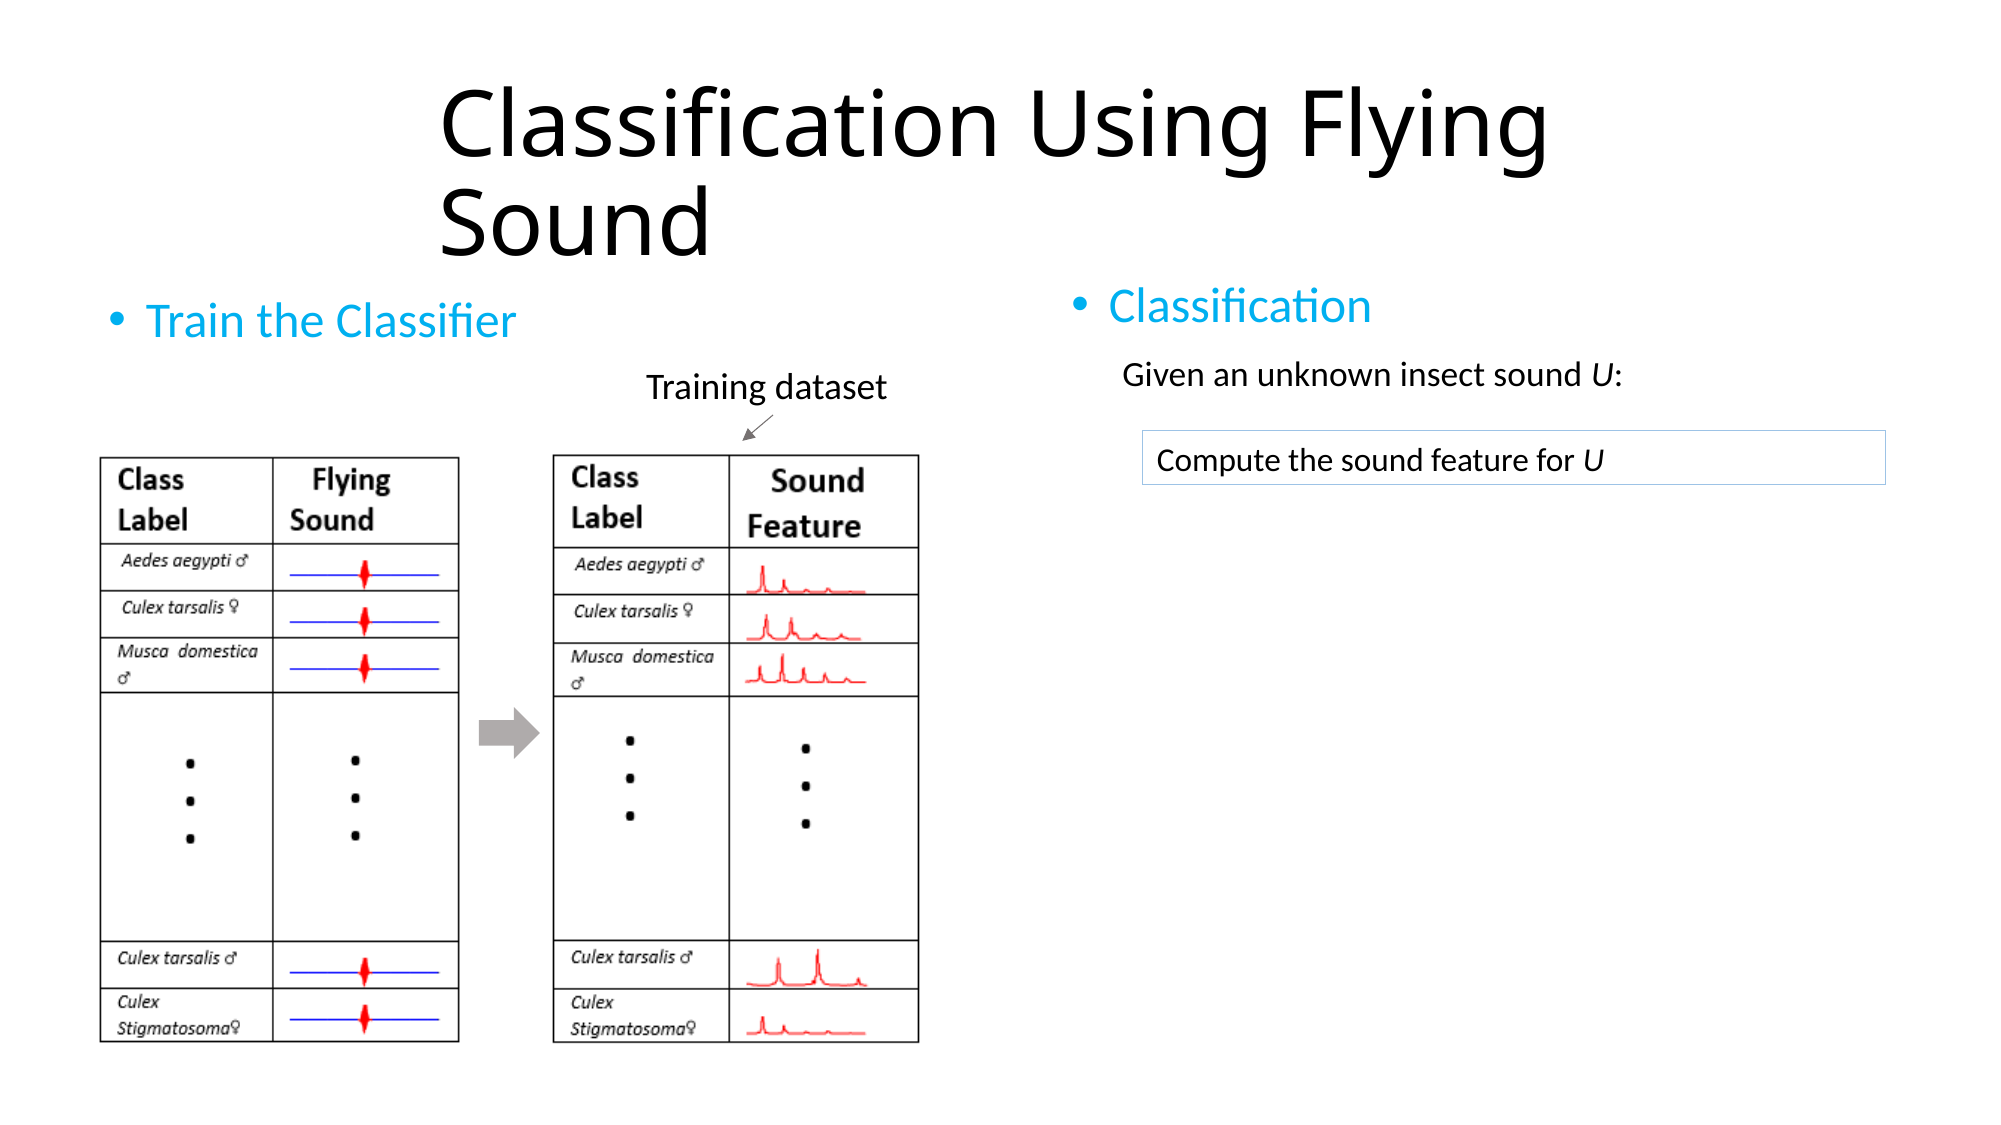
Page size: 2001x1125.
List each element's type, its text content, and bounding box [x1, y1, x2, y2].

list Train the Classifier [93, 286, 944, 1001]
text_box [479, 355, 927, 1051]
text_box Compute the sound feature for U [1142, 430, 1886, 485]
list Classification Given an unknown insect sound U: [1056, 271, 1907, 1036]
title Classification Using Flying Sound [423, 67, 1710, 286]
picture [94, 451, 467, 1052]
